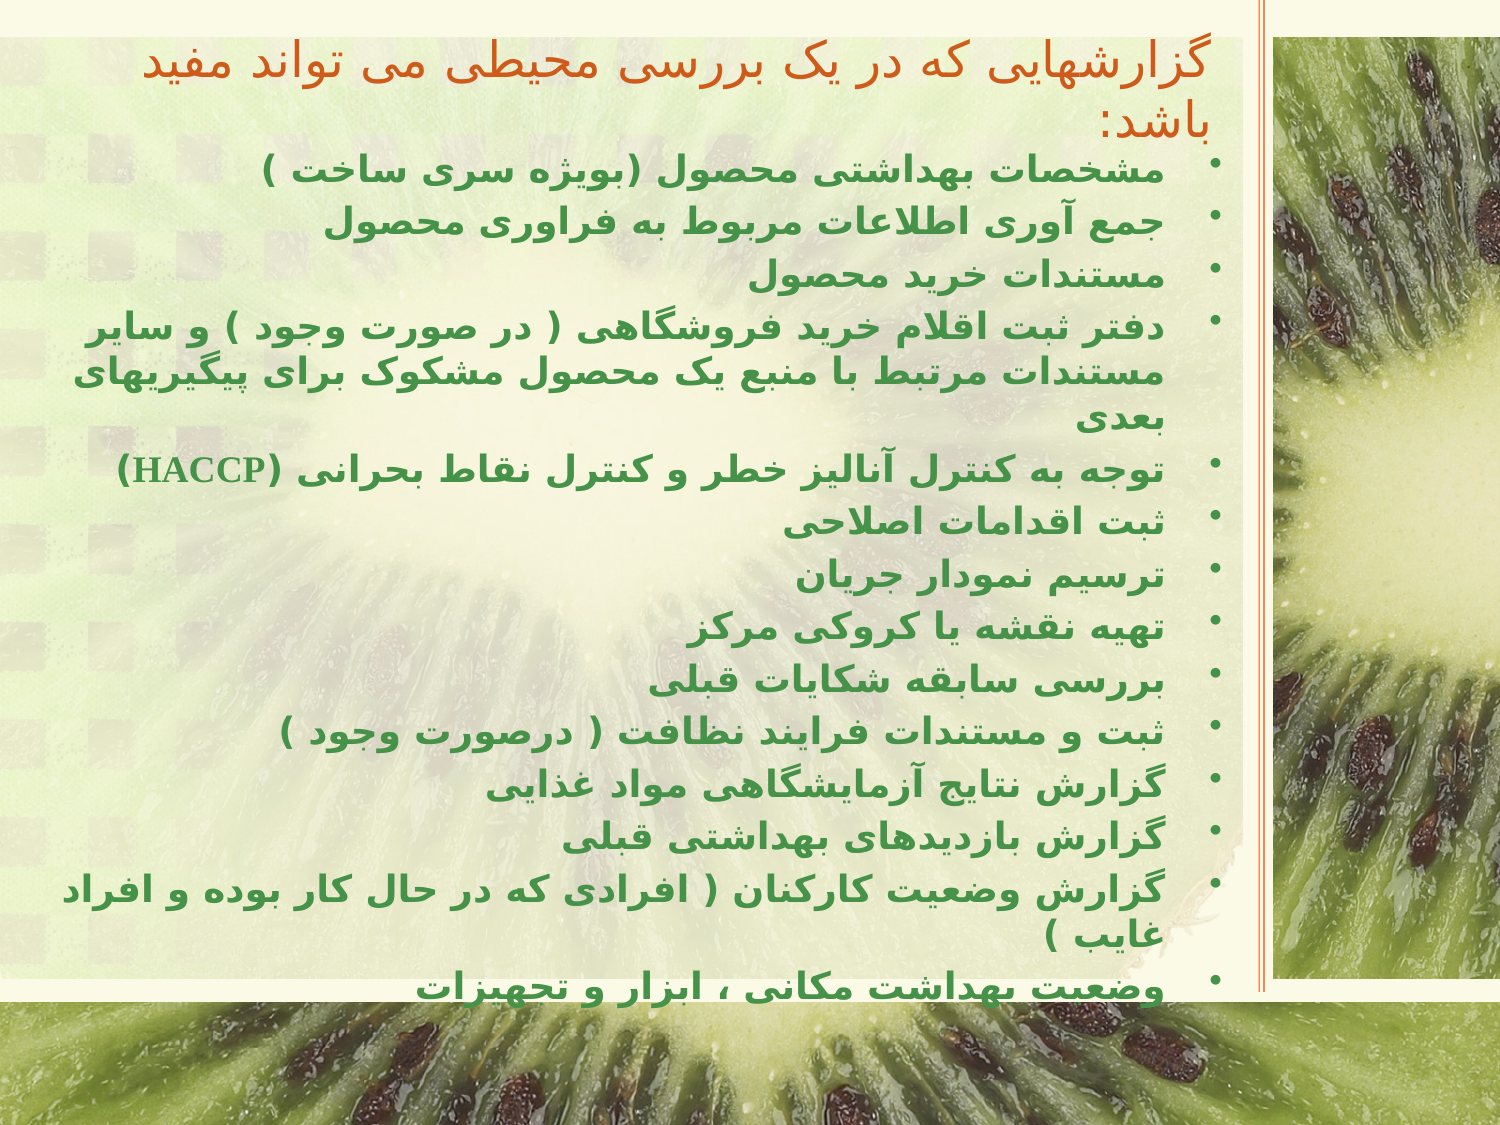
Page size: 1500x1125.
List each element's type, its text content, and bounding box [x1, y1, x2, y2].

picture [0, 0, 1500, 1125]
title گزارشهایی که در یک بررسی محیطی می تواند مفید باشد: [64, 30, 1228, 136]
list مشخصات بهداشتی محصول (بویژه سری ساخت ) جمع آوری اطلاعات مربوط به فراوری محصول مستندات خرید محصول دفتر ثبت اقلام خرید فروشگاهی ( در صورت وجود ) و سایر مستندات مرتبط با منبع یک محصول مشکوک برای پیگیریهای بعدی توجه به کنترل آنالیز خطر و کنترل نقاط بحرانی (HACCP) ثبت اقدامات اصلاحی ترسیم نمودار جریان تهیه نقشه یا کروکی مرکز بررسی سابقه شکایات قبلی ثبت و مستندات فرایند نظافت ( درصورت وجود ) گزارش نتایج آزمایشگاهی مواد غذایی گزارش بازدیدهای بهداشتی قبلی گزارش وضعیت کارکنان ( افرادی که در حال کار بوده و افراد غایب ) وضعیت بهداشت مکانی ، ابزار و تجهیزات [41, 136, 1238, 977]
